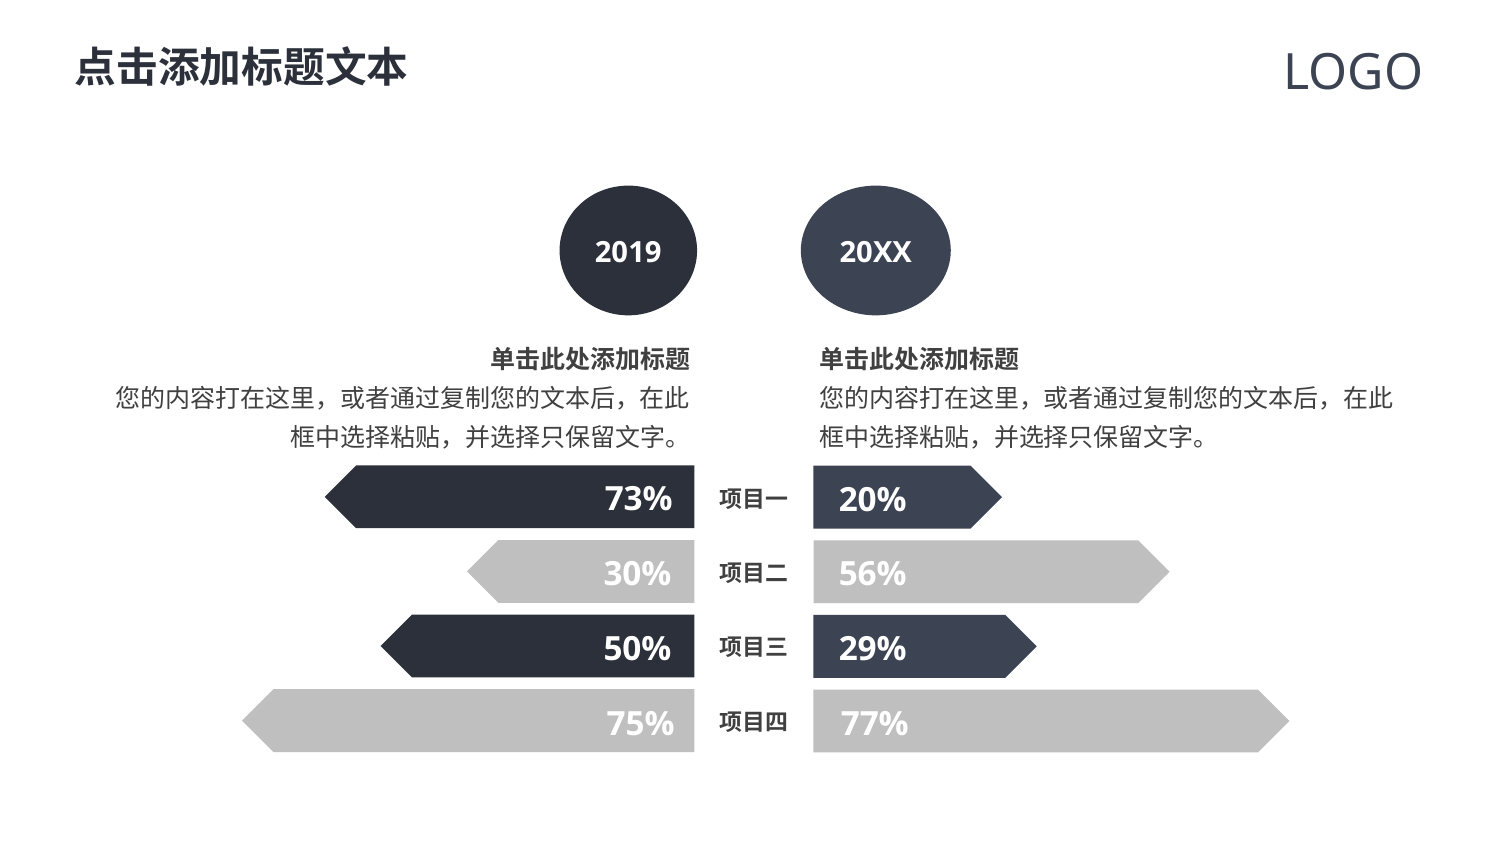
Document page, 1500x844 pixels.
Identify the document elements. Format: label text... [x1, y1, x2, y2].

text_box 单击此处添加标题 您的内容打在这里，或者通过复制您的文本后，在此框中选择粘贴，并选择只保留文字。 [100, 331, 696, 454]
text_box 项目三 [708, 627, 800, 666]
text_box 50% [592, 621, 683, 673]
text_box 75% [595, 696, 686, 748]
text_box [812, 539, 1172, 605]
text_box 项目四 [708, 702, 800, 741]
text_box [323, 464, 696, 530]
text_box [812, 688, 1291, 754]
text_box [240, 688, 696, 754]
text_box [812, 464, 1004, 530]
text_box [379, 613, 696, 679]
text_box 29% [827, 621, 919, 673]
text_box 56% [827, 546, 919, 598]
text_box [812, 613, 1039, 679]
text_box 项目一 [708, 478, 800, 518]
text_box 30% [592, 546, 683, 598]
text_box 20XX [799, 184, 952, 317]
text_box 77% [829, 696, 921, 748]
text_box 点击添加标题文本 [59, 33, 424, 99]
text_box 项目二 [708, 552, 800, 592]
text_box 单击此处添加标题 您的内容打在这里，或者通过复制您的文本后，在此框中选择粘贴，并选择只保留文字。 [813, 331, 1424, 454]
text_box 2019 [558, 184, 699, 317]
text_box LOGO [1268, 31, 1439, 107]
text_box 20% [827, 472, 919, 524]
text_box 73% [593, 471, 685, 523]
text_box [465, 538, 696, 604]
